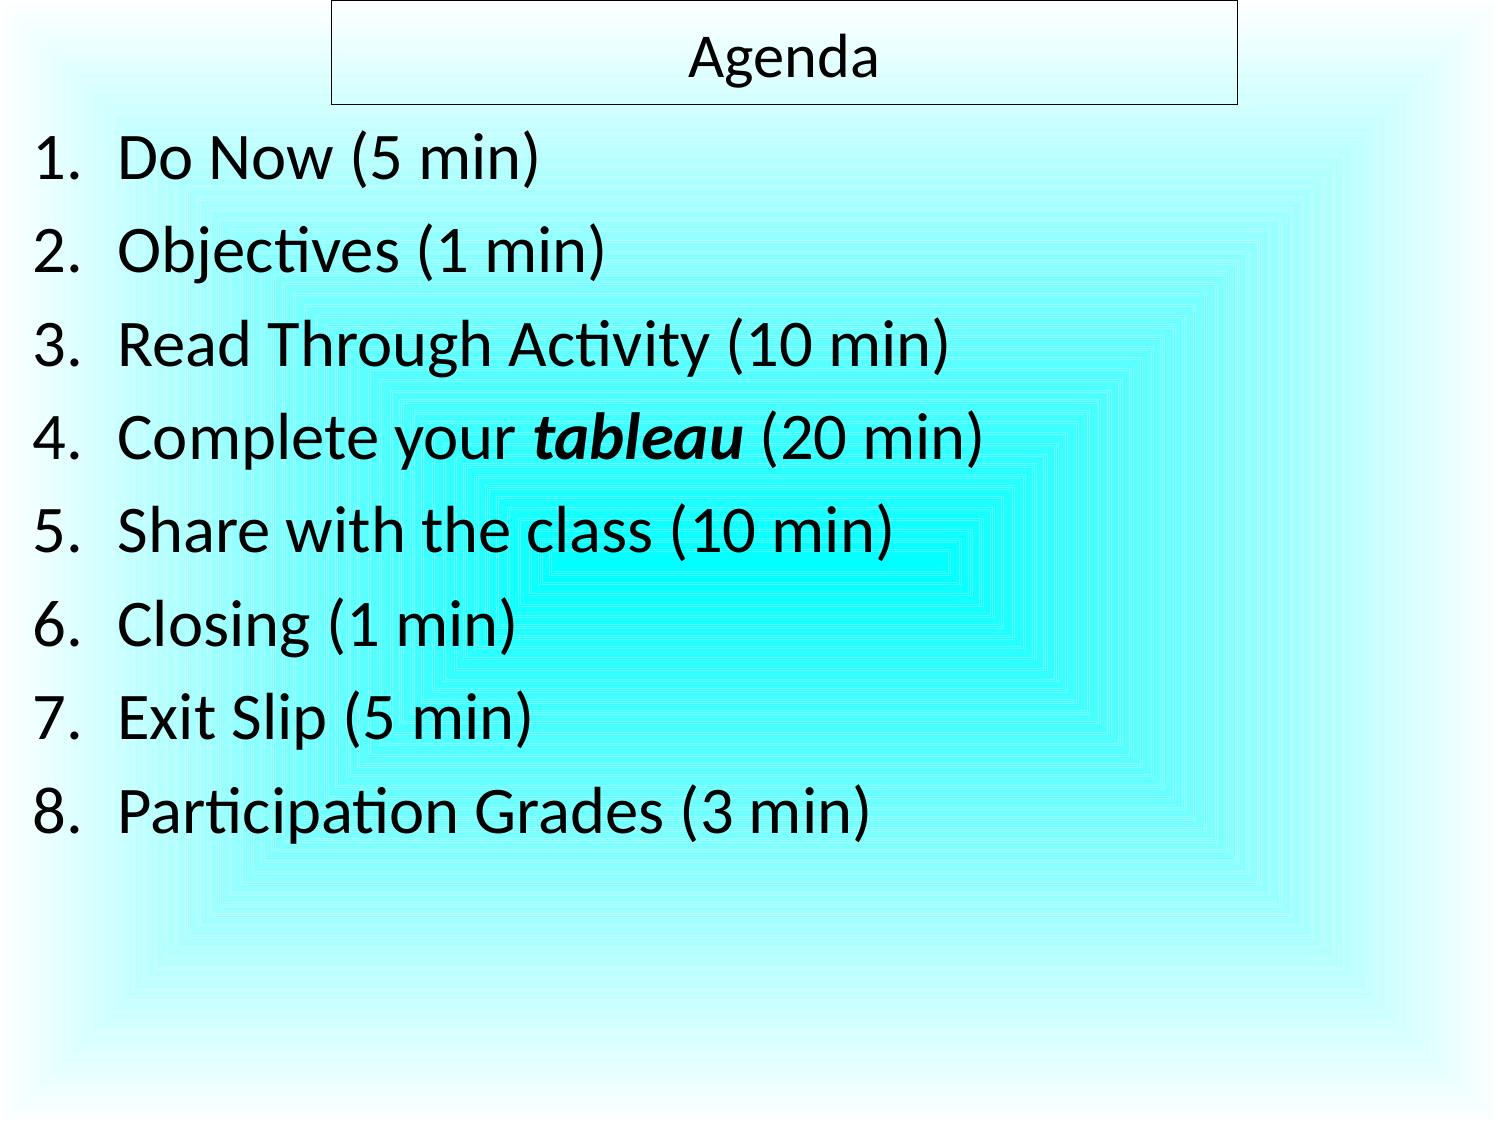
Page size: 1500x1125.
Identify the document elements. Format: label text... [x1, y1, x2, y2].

list Do Now (5 min) Objectives (1 min) Read Through Activity (10 min) Complete your tableau (20 min) Share with the class (10 min) Closing (1 min) Exit Slip (5 min) Participation Grades (3 min) [0, 104, 1500, 1125]
text_box Agenda [331, 0, 1238, 105]
